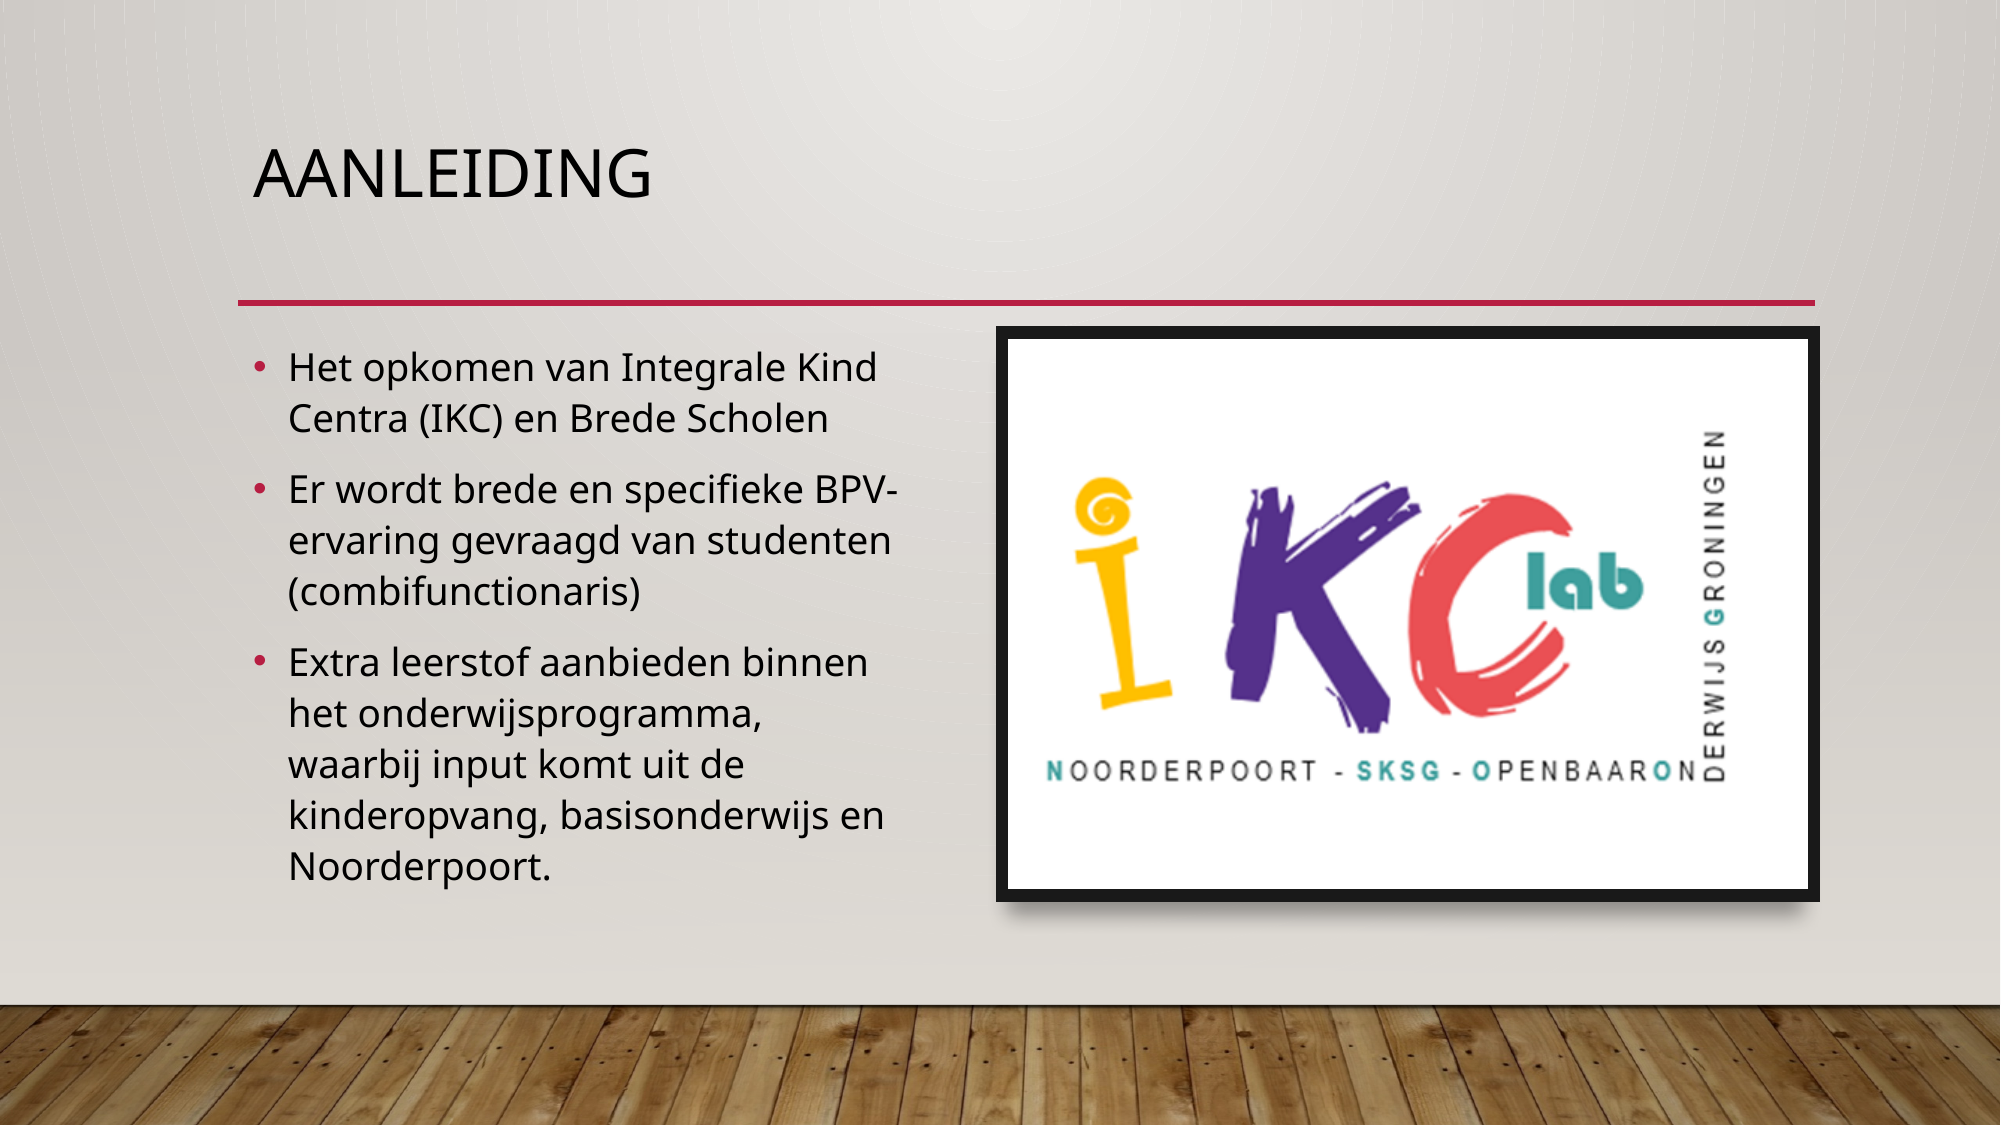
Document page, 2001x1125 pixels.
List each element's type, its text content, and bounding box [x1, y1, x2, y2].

title Aanleiding [238, 131, 1814, 305]
list Het opkomen van Integrale Kind Centra (IKC) en Brede Scholen Er wordt brede en specifieke BPV-ervaring gevraagd van studenten (combifunctionaris) Extra leerstof aanbieden binnen het onderwijsprogramma, waarbij input komt uit de kinderopvang, basisonderwijs en Noorderpoort. [238, 330, 921, 897]
picture [1029, 403, 1787, 823]
picture [0, 1005, 2000, 1125]
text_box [1001, 329, 1815, 897]
